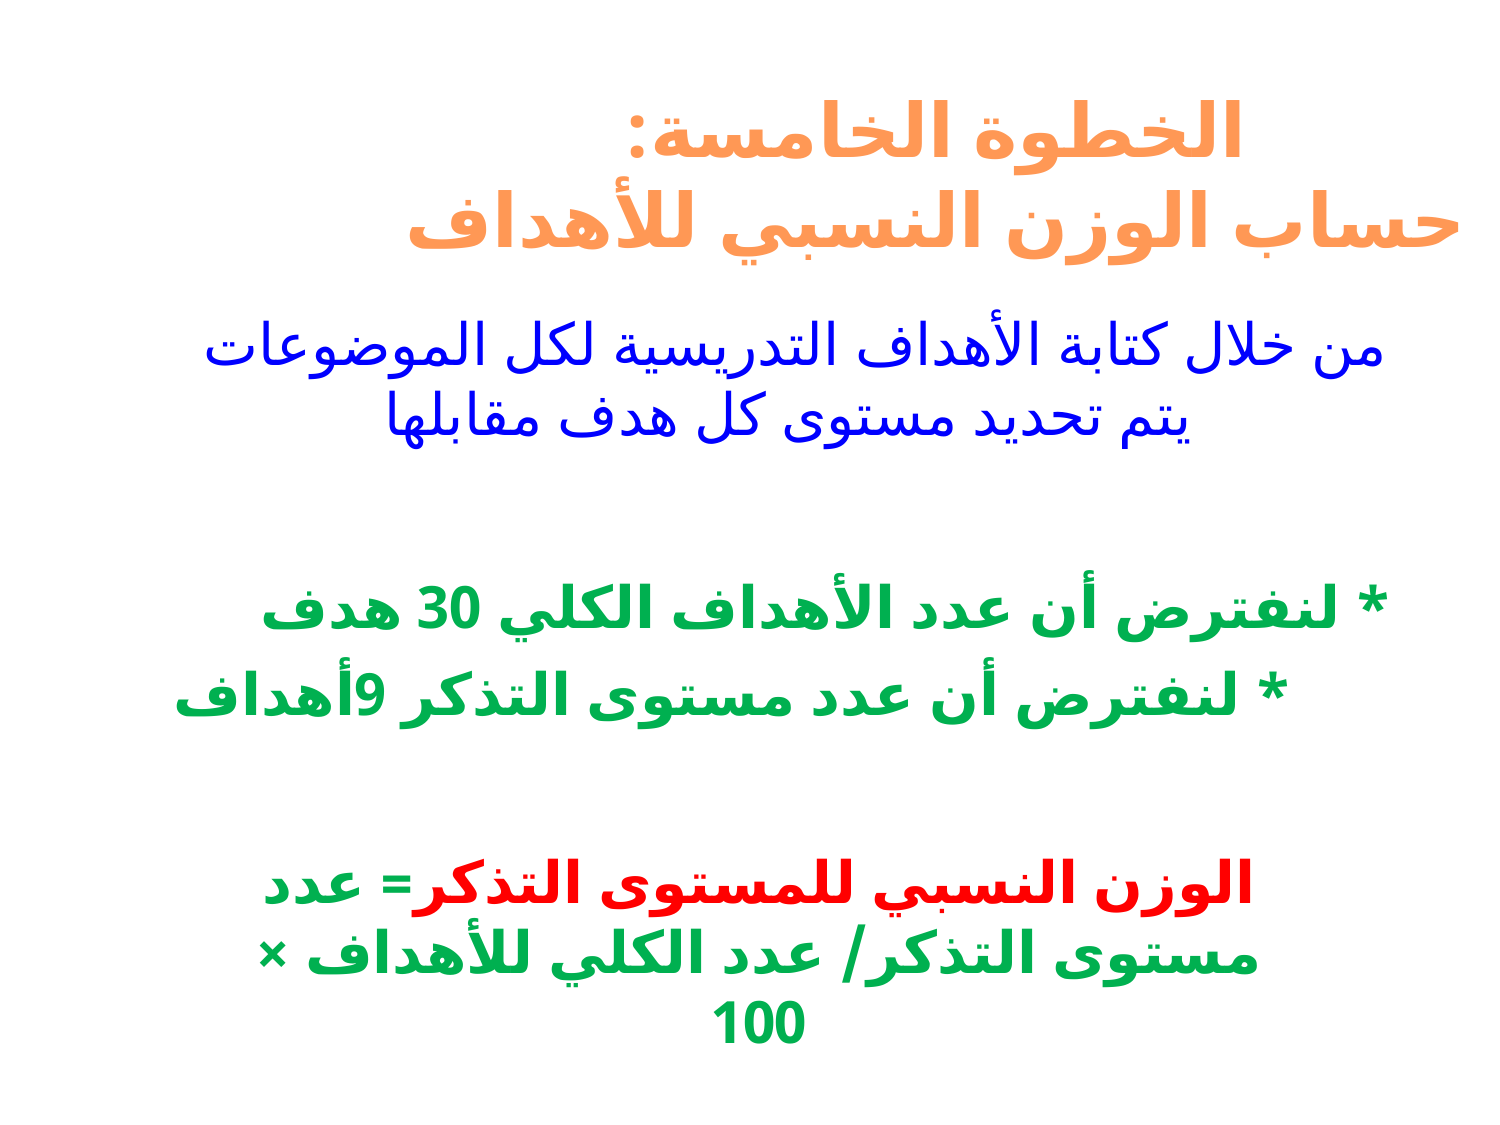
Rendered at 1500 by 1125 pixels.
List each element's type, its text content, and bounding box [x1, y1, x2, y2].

text_box * لنفترض أن عدد مستوى التذكر 9أهداف [142, 650, 1307, 735]
text_box الخطوة الخامسة: حساب الوزن النسبي للأهداف [390, 74, 1482, 270]
text_box الوزن النسبي للمستوى التذكر= عدد مستوى التذكر/ عدد الكلي للأهداف × 100 [187, 837, 1331, 1063]
text_box * لنفترض أن عدد الأهداف الكلي 30 هدف [245, 562, 1407, 648]
text_box من خلال كتابة الأهداف التدريسية لكل الموضوعات يتم تحديد مستوى كل هدف مقابلها [173, 299, 1403, 455]
